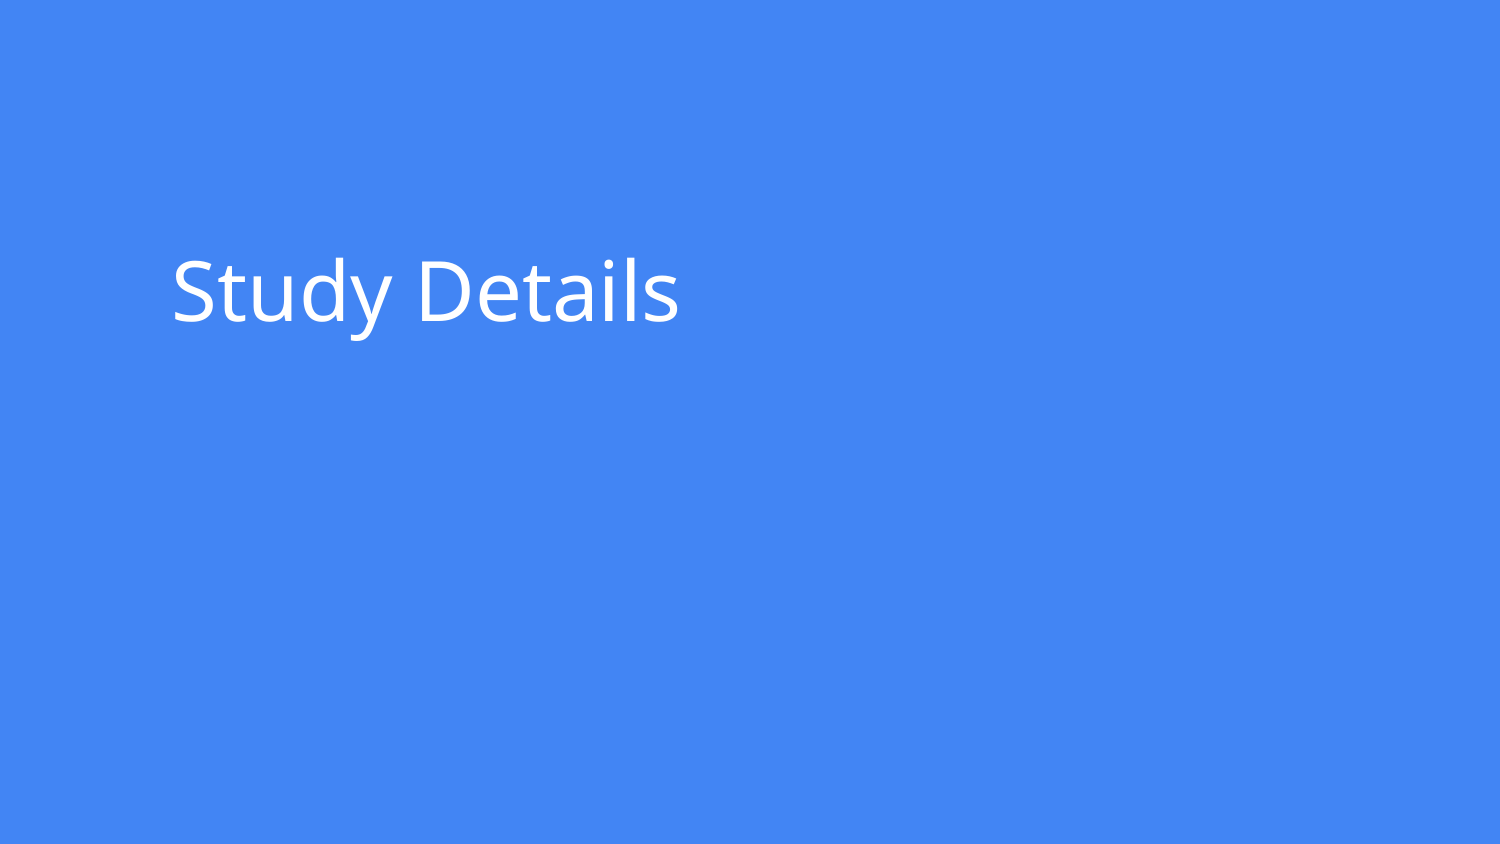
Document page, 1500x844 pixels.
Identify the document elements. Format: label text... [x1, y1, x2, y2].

text_box Study Details [156, 223, 1262, 681]
